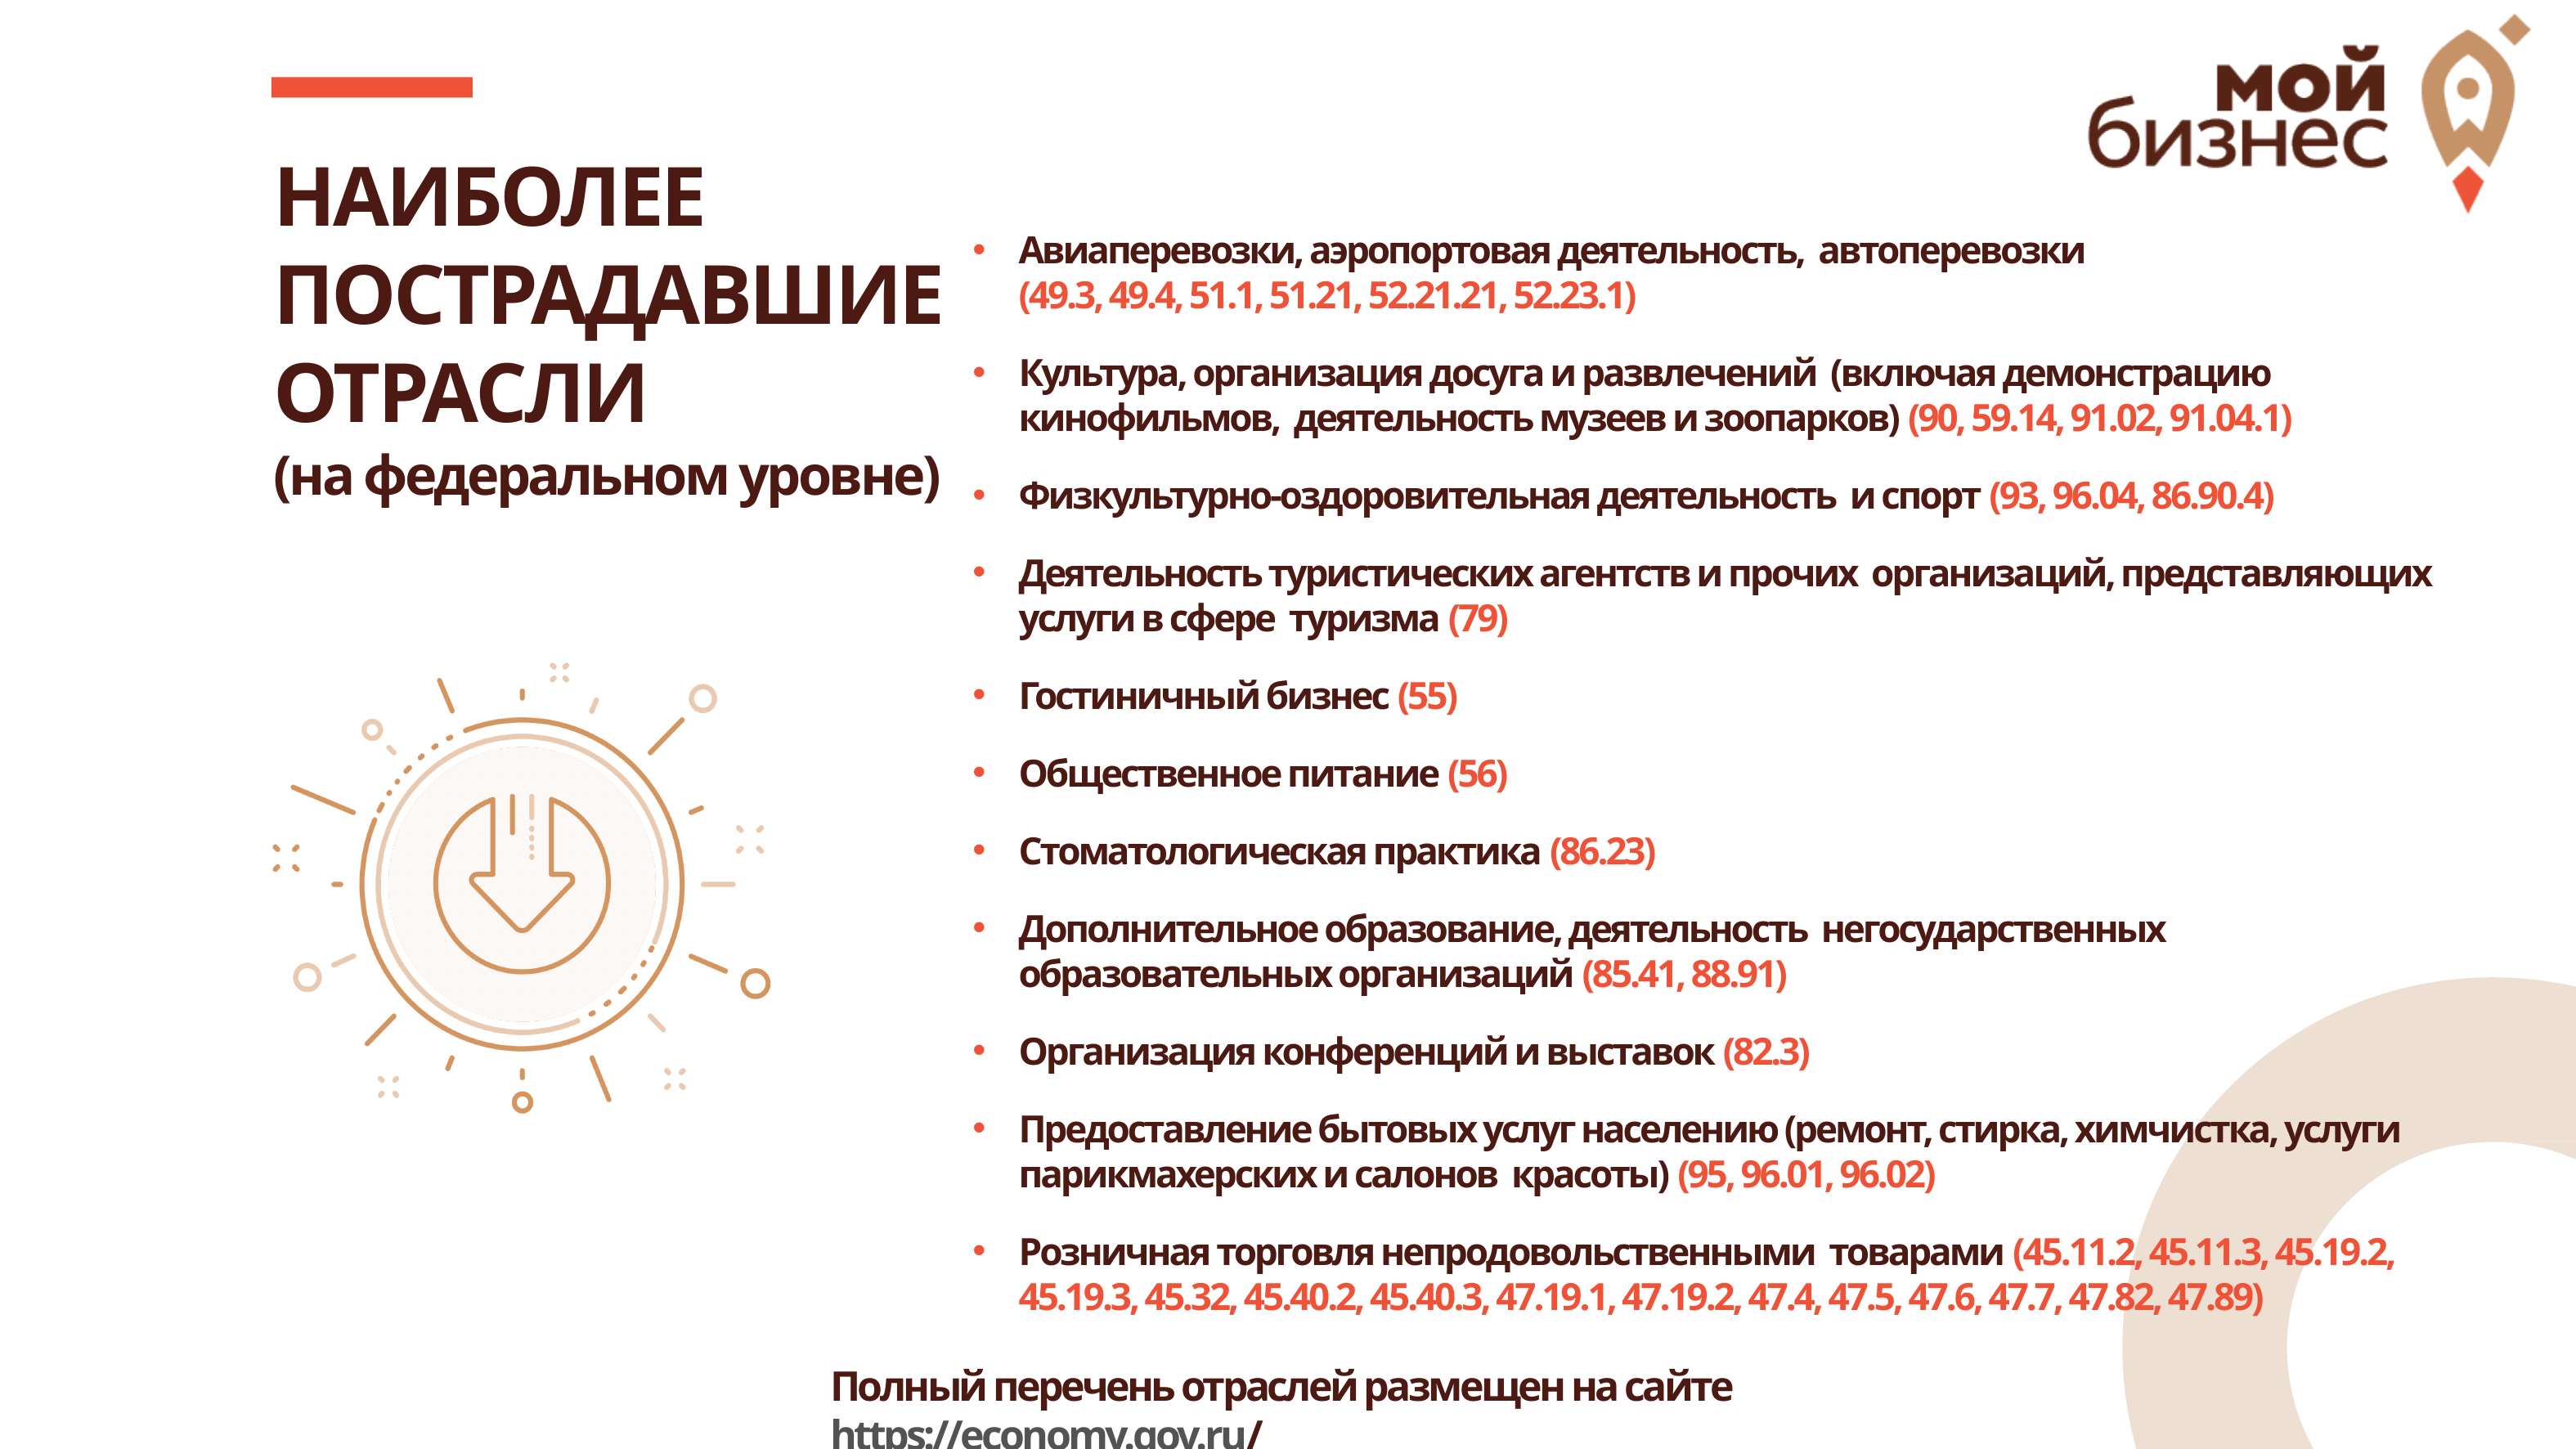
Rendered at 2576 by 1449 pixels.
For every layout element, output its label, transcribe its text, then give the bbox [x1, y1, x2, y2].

text_box Авиаперевозки, аэропортовая деятельность, автоперевозки (49.3, 49.4, 51.1, 51.21, 52.21.21, 52.23.1) Культура, организация досуга и развлечений (включая демонстрацию кинофильмов, деятельность музеев и зоопарков) (90, 59.14, 91.02, 91.04.1) Физкультурно-оздоровительная деятельность и спорт (93, 96.04, 86.90.4) Деятельность туристических агентств и прочих организаций, представляющих услуги в сфере туризма (79) Гостиничный бизнес (55) Общественное питание (56) Стоматологическая практика (86.23) Дополнительное образование, деятельность негосударственных образовательных организаций (85.41, 88.91) Организация конференций и выставок (82.3) Предоставление бытовых услуг населению (ремонт, стирка, химчистка, услуги парикмахерских и салонов красоты) (95, 96.01, 96.02) Розничная торговля непродовольственными товарами (45.11.2, 45.11.3, 45.19.2, 45.19.3, 45.32, 45.40.2, 45.40.3, 47.19.1, 47.19.2, 47.4, 47.5, 47.6, 47.7, 47.82, 47.89) [971, 222, 2444, 1318]
text_box [271, 77, 473, 98]
picture [2070, 1, 2576, 225]
text_box [271, 661, 773, 1117]
text_box [2444, 977, 2576, 1160]
text_box Полный перечень отраслей размещен на сайте https://economy.gov.ru/ [828, 1357, 2136, 1449]
text_box НАИБОЛЕЕ ПОСТРАДАВШИЕ ОТРАСЛИ (на федеральном уровне) [271, 141, 1067, 507]
text_box [2122, 1318, 2314, 1449]
